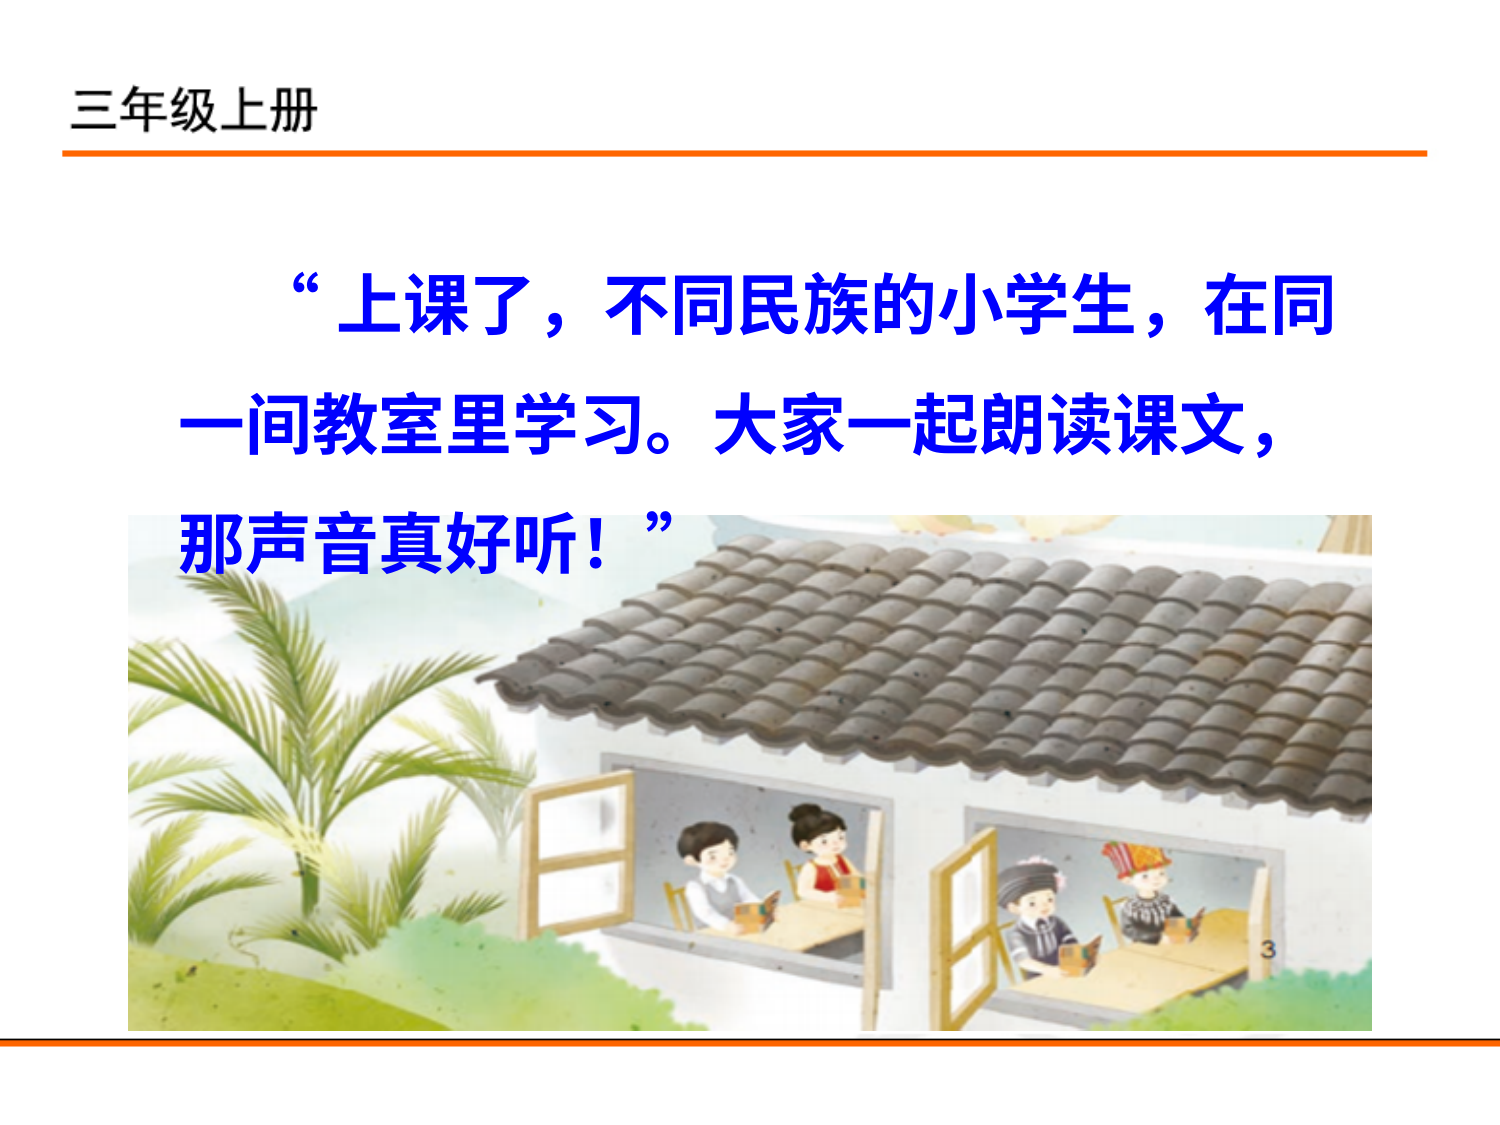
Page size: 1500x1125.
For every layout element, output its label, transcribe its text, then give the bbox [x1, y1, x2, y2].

text_box “上课了，不同民族的小学生，在同一间教室里学习。大家一起朗读课文，那声音真好听！” [164, 215, 1372, 514]
picture [0, 0, 1500, 1125]
